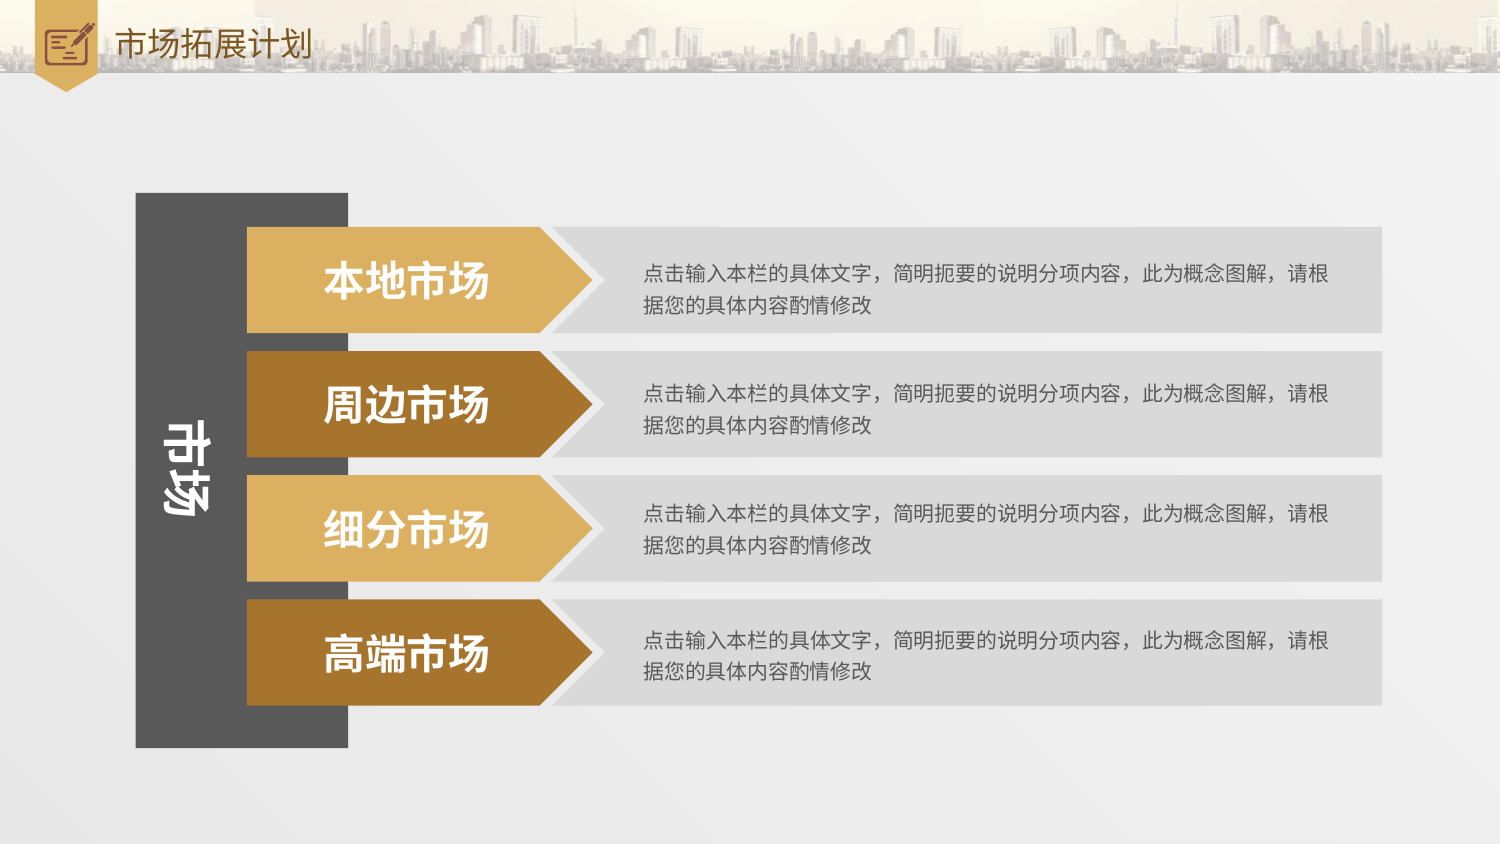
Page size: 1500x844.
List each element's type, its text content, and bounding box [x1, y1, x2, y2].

text_box 高端市场 [305, 627, 508, 678]
text_box [134, 191, 350, 750]
text_box 本地市场 [305, 254, 508, 305]
text_box [44, 22, 95, 66]
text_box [551, 474, 1383, 582]
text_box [551, 599, 1383, 706]
title 市场拓展计划 [99, 20, 550, 66]
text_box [551, 226, 1383, 334]
text_box 市场 [147, 410, 231, 540]
picture [0, 0, 34, 73]
text_box [244, 224, 547, 336]
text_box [551, 350, 1383, 458]
text_box [244, 473, 547, 584]
text_box [244, 597, 547, 708]
text_box 细分市场 [305, 503, 508, 554]
text_box [244, 348, 547, 460]
text_box 周边市场 [305, 379, 508, 430]
picture [98, 0, 1500, 73]
